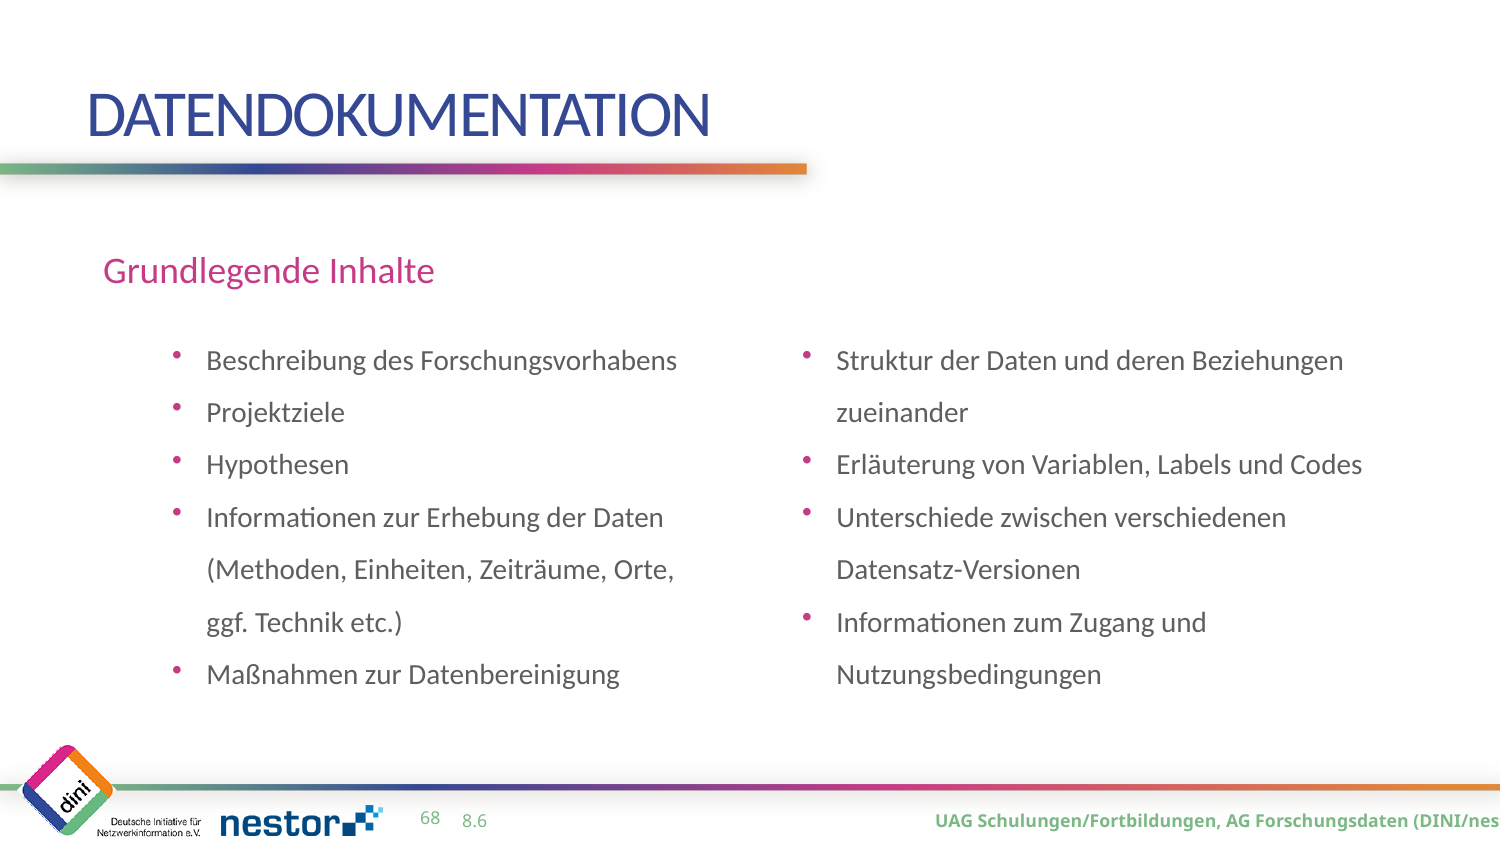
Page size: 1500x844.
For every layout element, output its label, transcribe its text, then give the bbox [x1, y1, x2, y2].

slide_number 67 [406, 801, 454, 841]
list Beschreibung des Forschungsvorhabens Projektziele Hypothesen Informationen zur Erhebung der Daten (Methoden, Einheiten, Zeiträume, Orte, ggf. Technik etc.) Maßnahmen zur Datenbereinigung Struktur der Daten und deren Beziehungen zueinander Erläuterung von Variablen, Labels und Codes Unterschiede zwischen verschiedenen Datensatz-Versionen Informationen zum Zugang und Nutzungsbedingungen [157, 316, 1447, 773]
picture [1280, 819, 1289, 825]
text_box 8.6 [433, 801, 502, 838]
title Datendokumentation [77, 61, 1423, 158]
picture [0, 731, 1500, 844]
list Grundlegende Inhalte [88, 238, 1432, 301]
picture [1423, 817, 1428, 825]
picture [0, 138, 837, 204]
